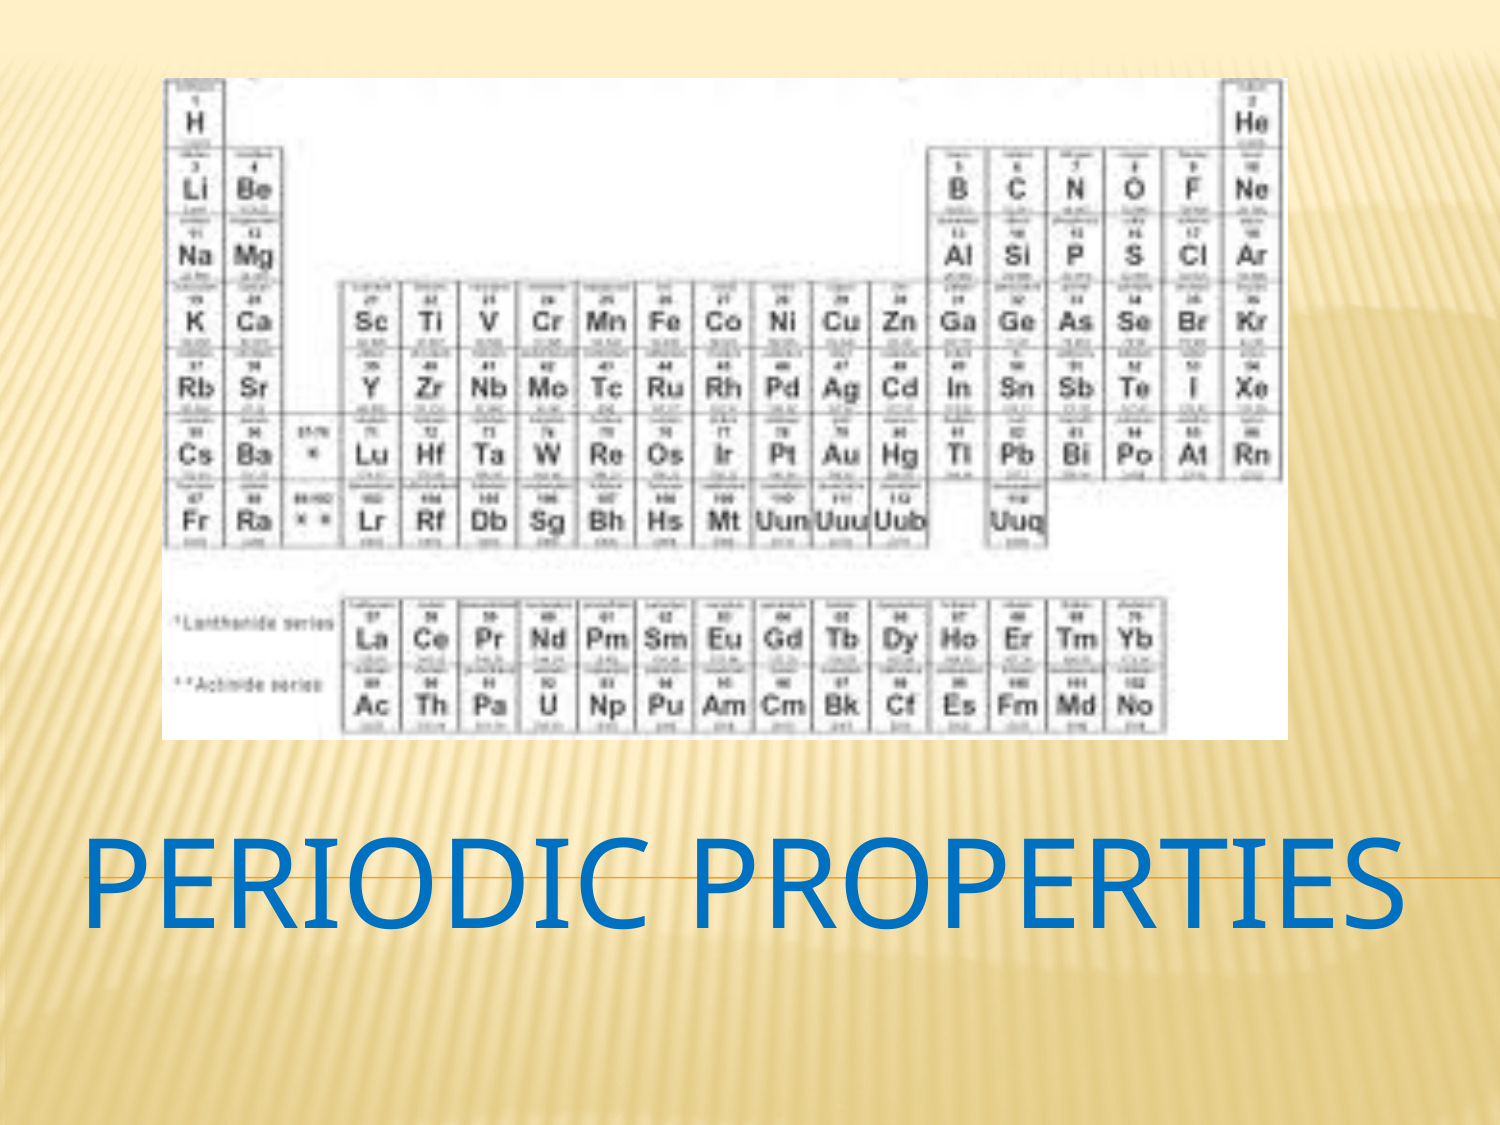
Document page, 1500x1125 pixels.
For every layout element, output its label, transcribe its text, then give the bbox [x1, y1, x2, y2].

picture [162, 78, 1288, 740]
title PERIODIC PROPERTIES [62, 796, 1450, 997]
